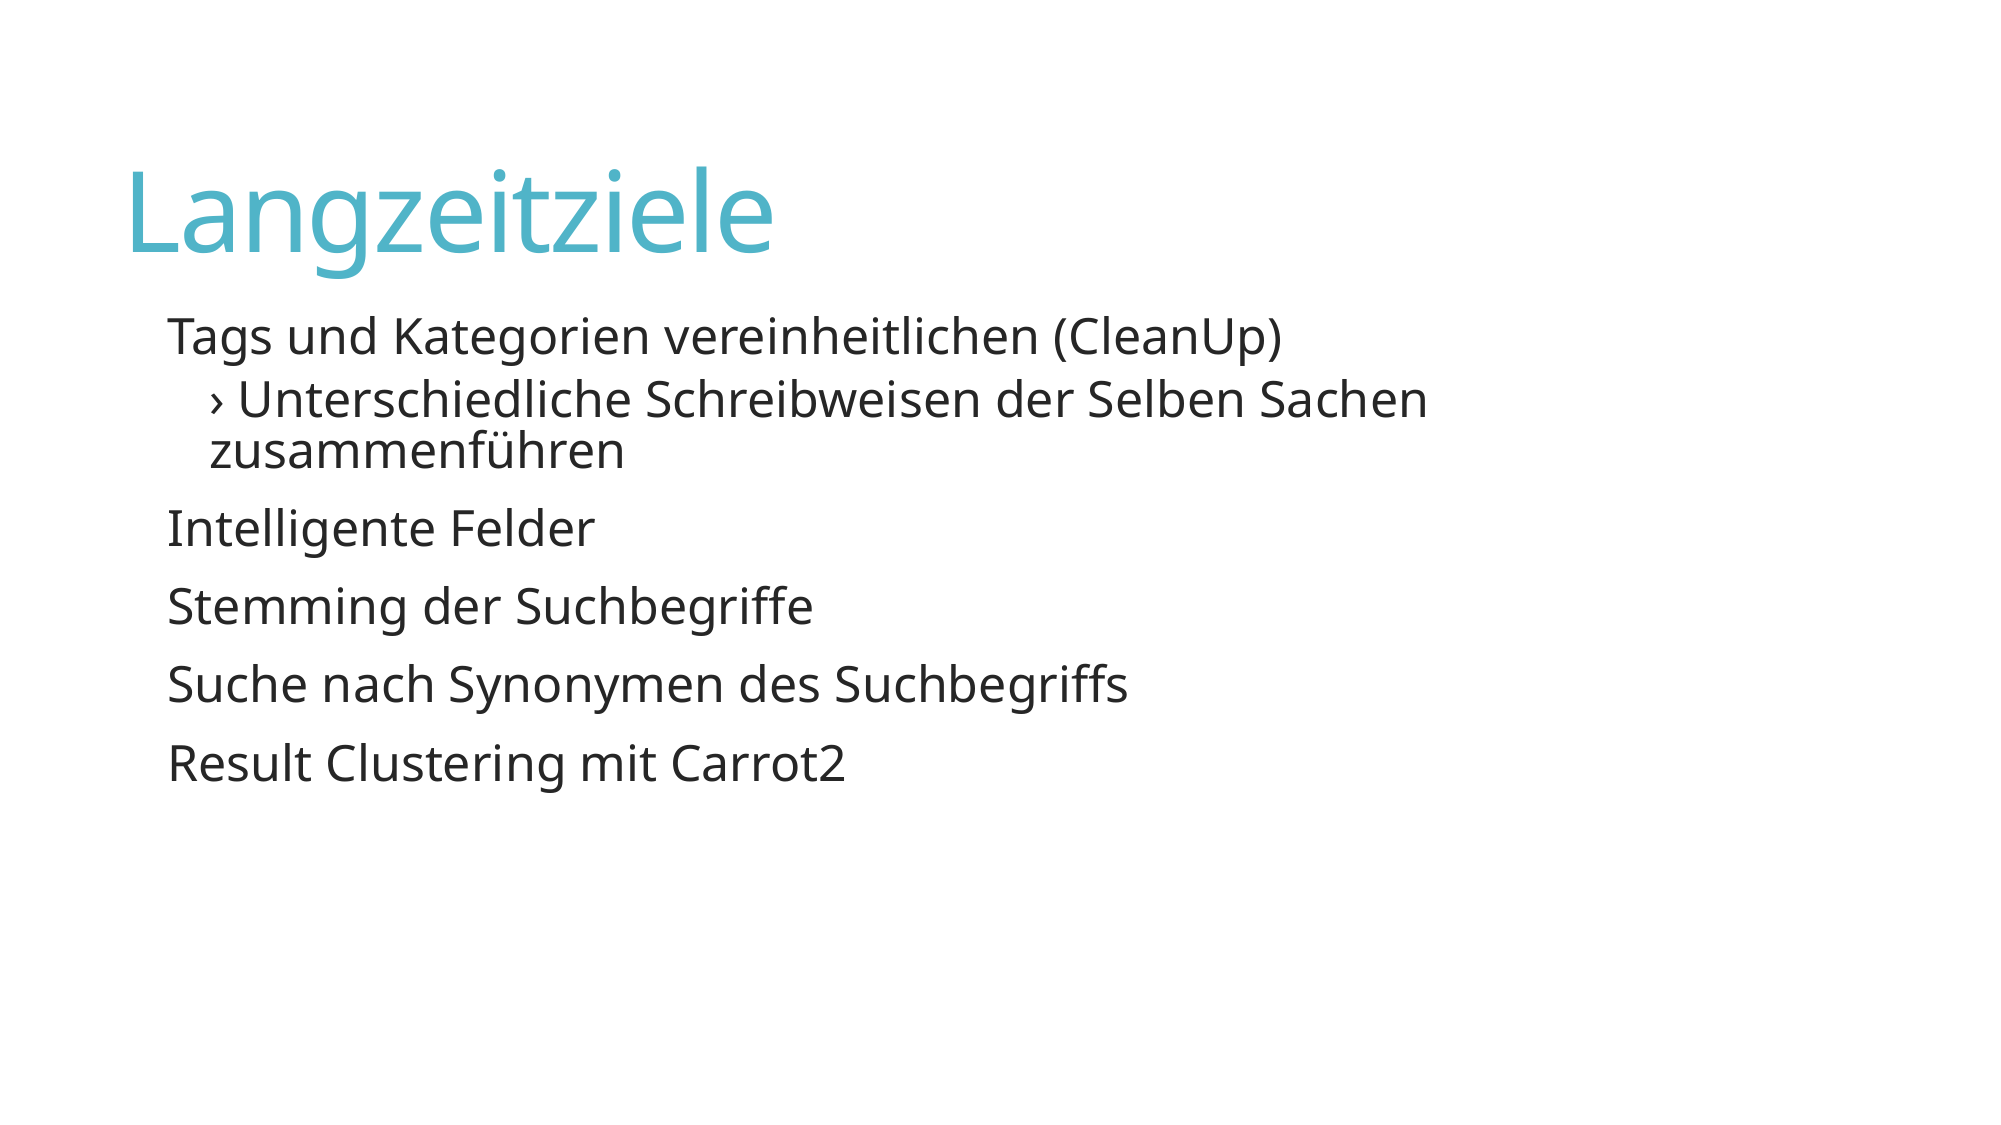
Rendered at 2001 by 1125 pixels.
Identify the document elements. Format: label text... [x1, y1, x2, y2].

title Langzeitziele [107, 81, 1875, 354]
list Tags und Kategorien vereinheitlichen (CleanUp) › Unterschiedliche Schreibweisen der Selben Sachen zusammenführen Intelligente Felder Stemming der Suchbegriffe Suche nach Synonymen des Suchbegriffs Result Clustering mit Carrot2 [137, 306, 1863, 1020]
